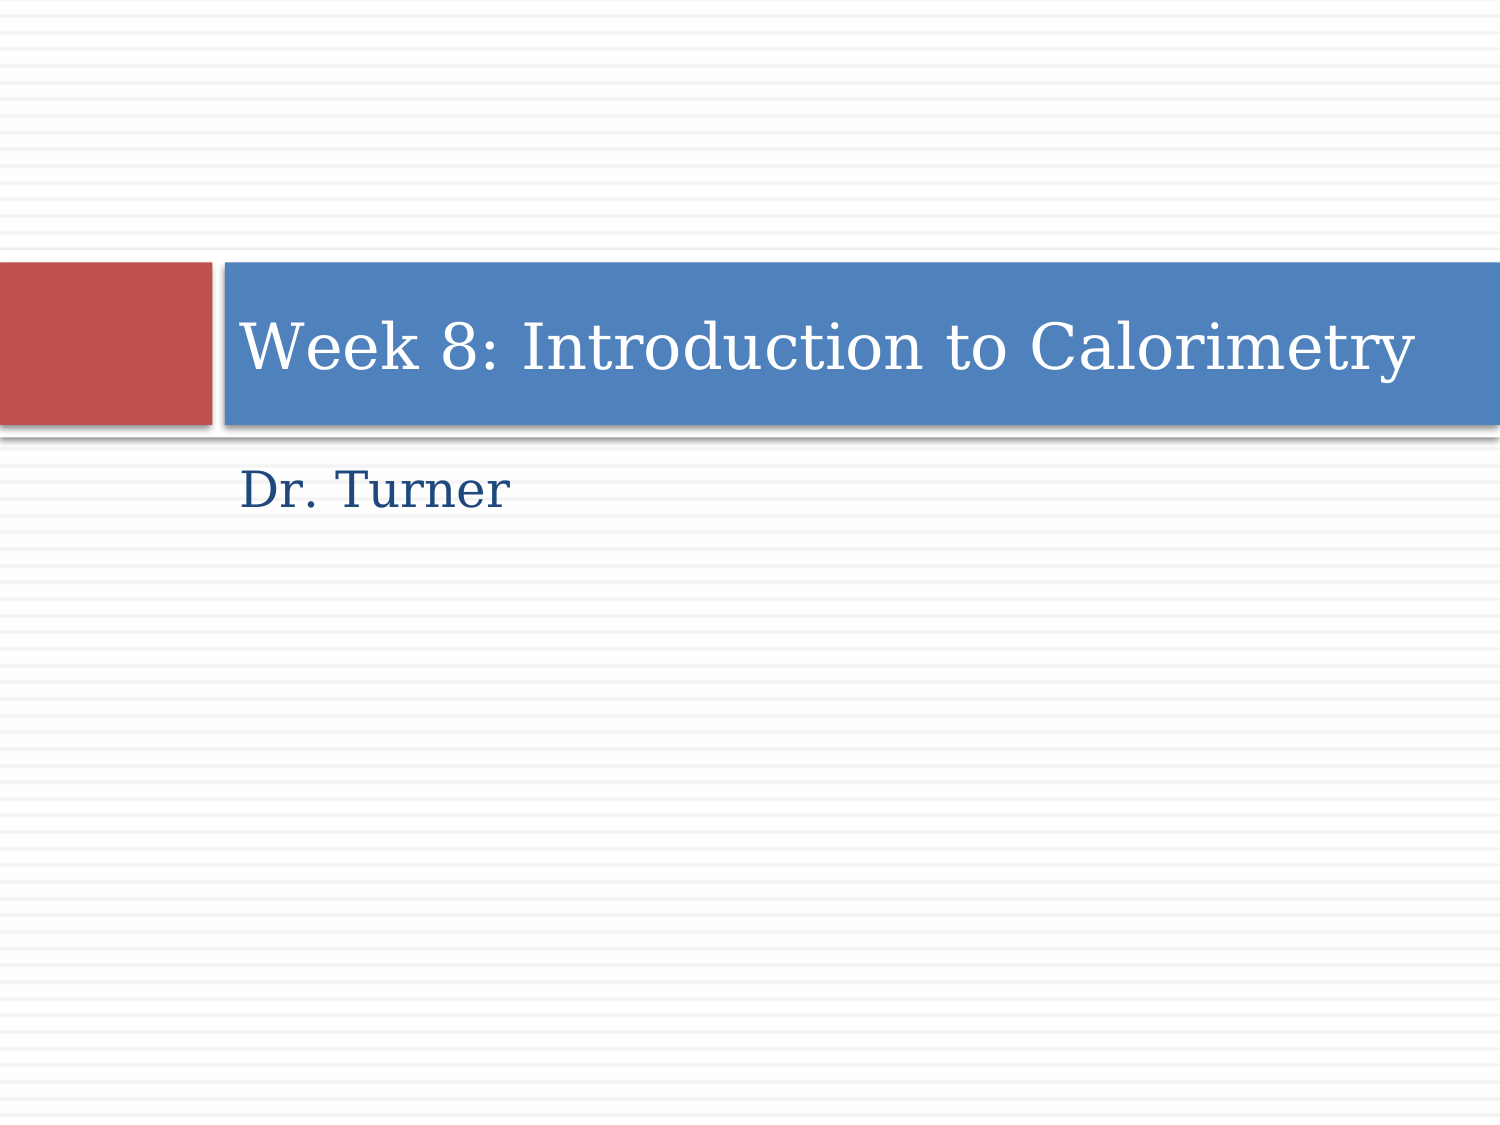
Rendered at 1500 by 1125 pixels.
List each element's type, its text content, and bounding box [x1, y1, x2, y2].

list Dr. Turner [225, 450, 1394, 725]
title Week 8: Introduction to Calorimetry [225, 262, 1475, 425]
